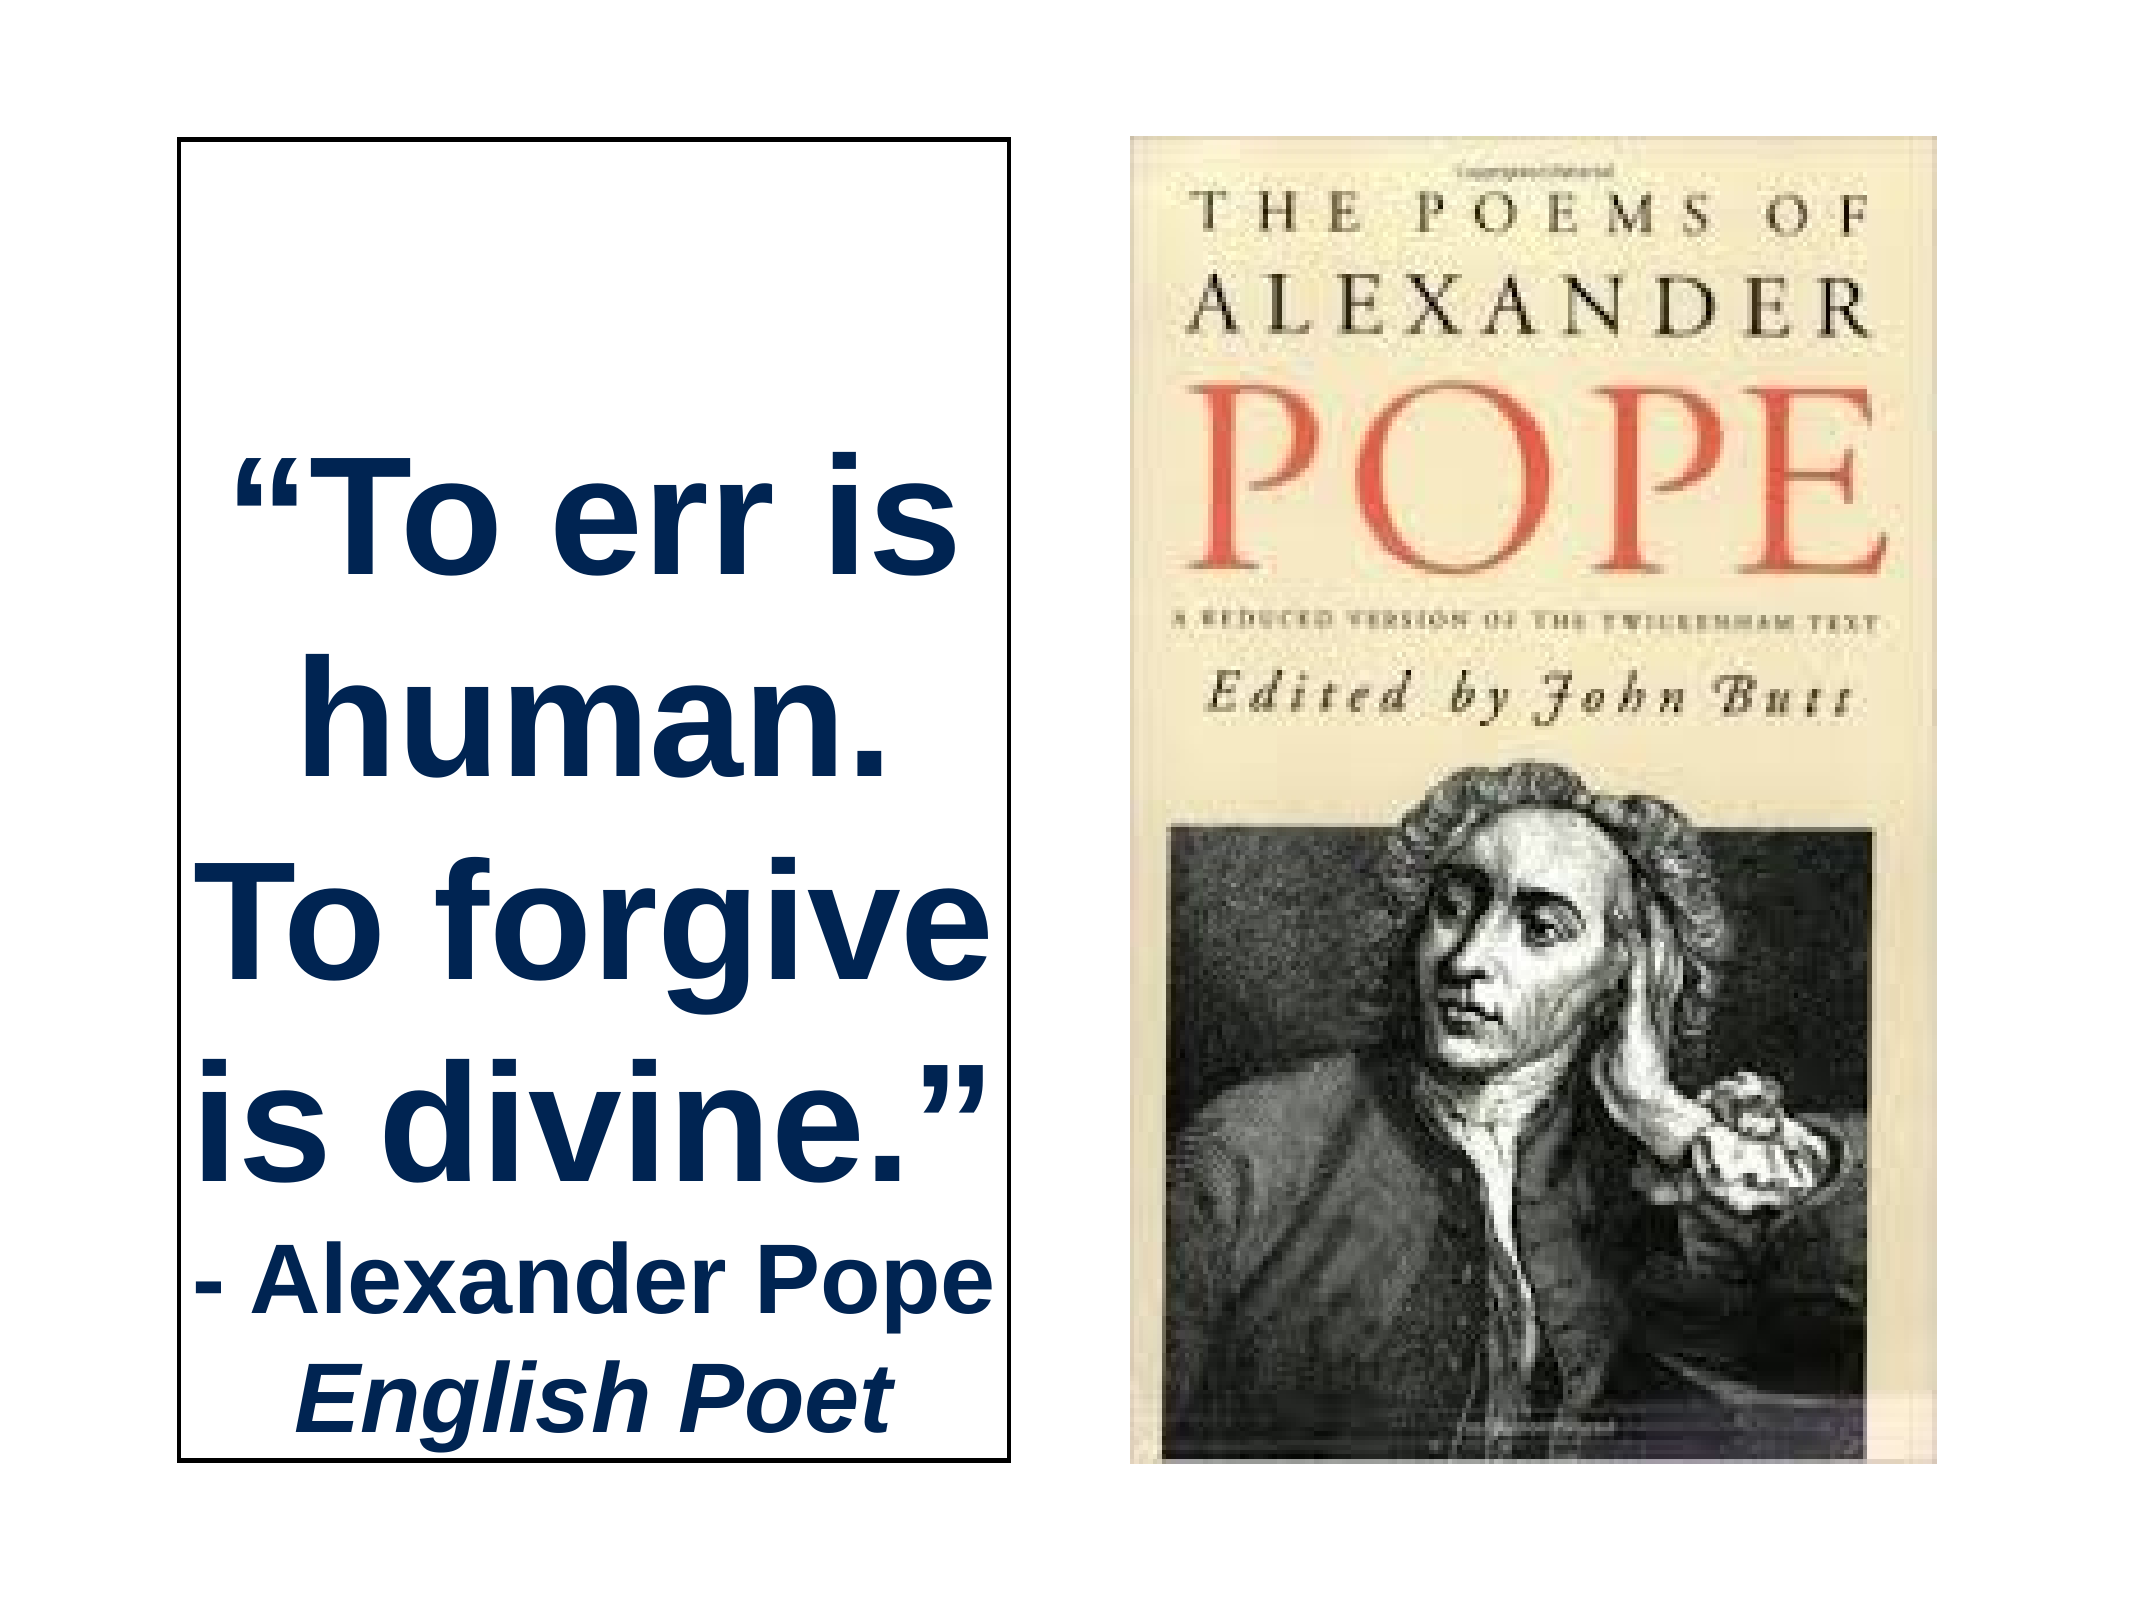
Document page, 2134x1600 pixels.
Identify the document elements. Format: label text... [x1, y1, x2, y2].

title “To err is human. To forgive is divine.” - Alexander Pope English Poet [178, 138, 1010, 1462]
picture [1129, 136, 1937, 1464]
